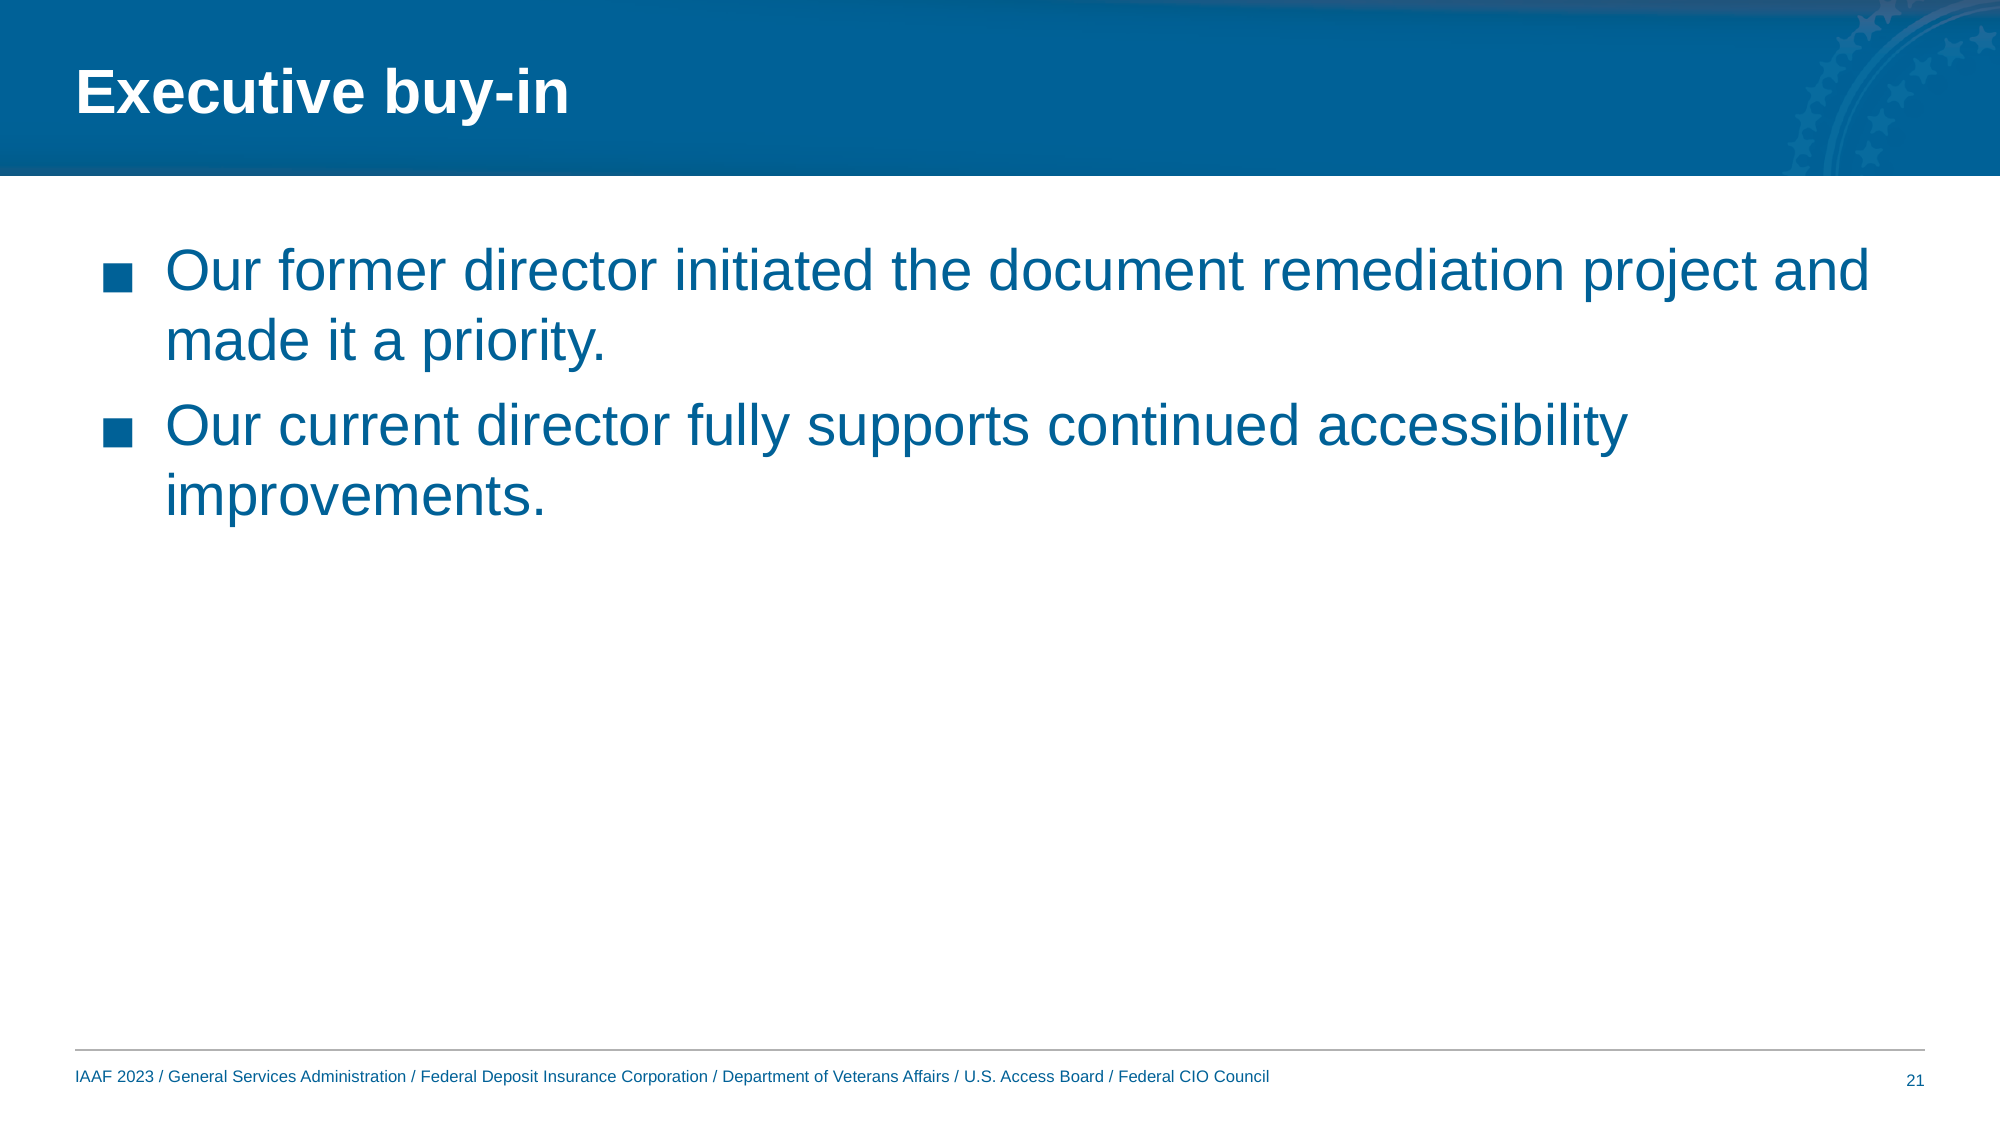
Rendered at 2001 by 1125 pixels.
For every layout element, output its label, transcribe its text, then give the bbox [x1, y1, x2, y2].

list Our former director initiated the document remediation project and made it a priority. Our current director fully supports continued accessibility improvements. [75, 224, 1925, 1035]
picture [0, 0, 2000, 176]
title Executive buy-in [75, 52, 1800, 128]
picture [0, 168, 666, 176]
slide_number 21 [1880, 1065, 1925, 1095]
